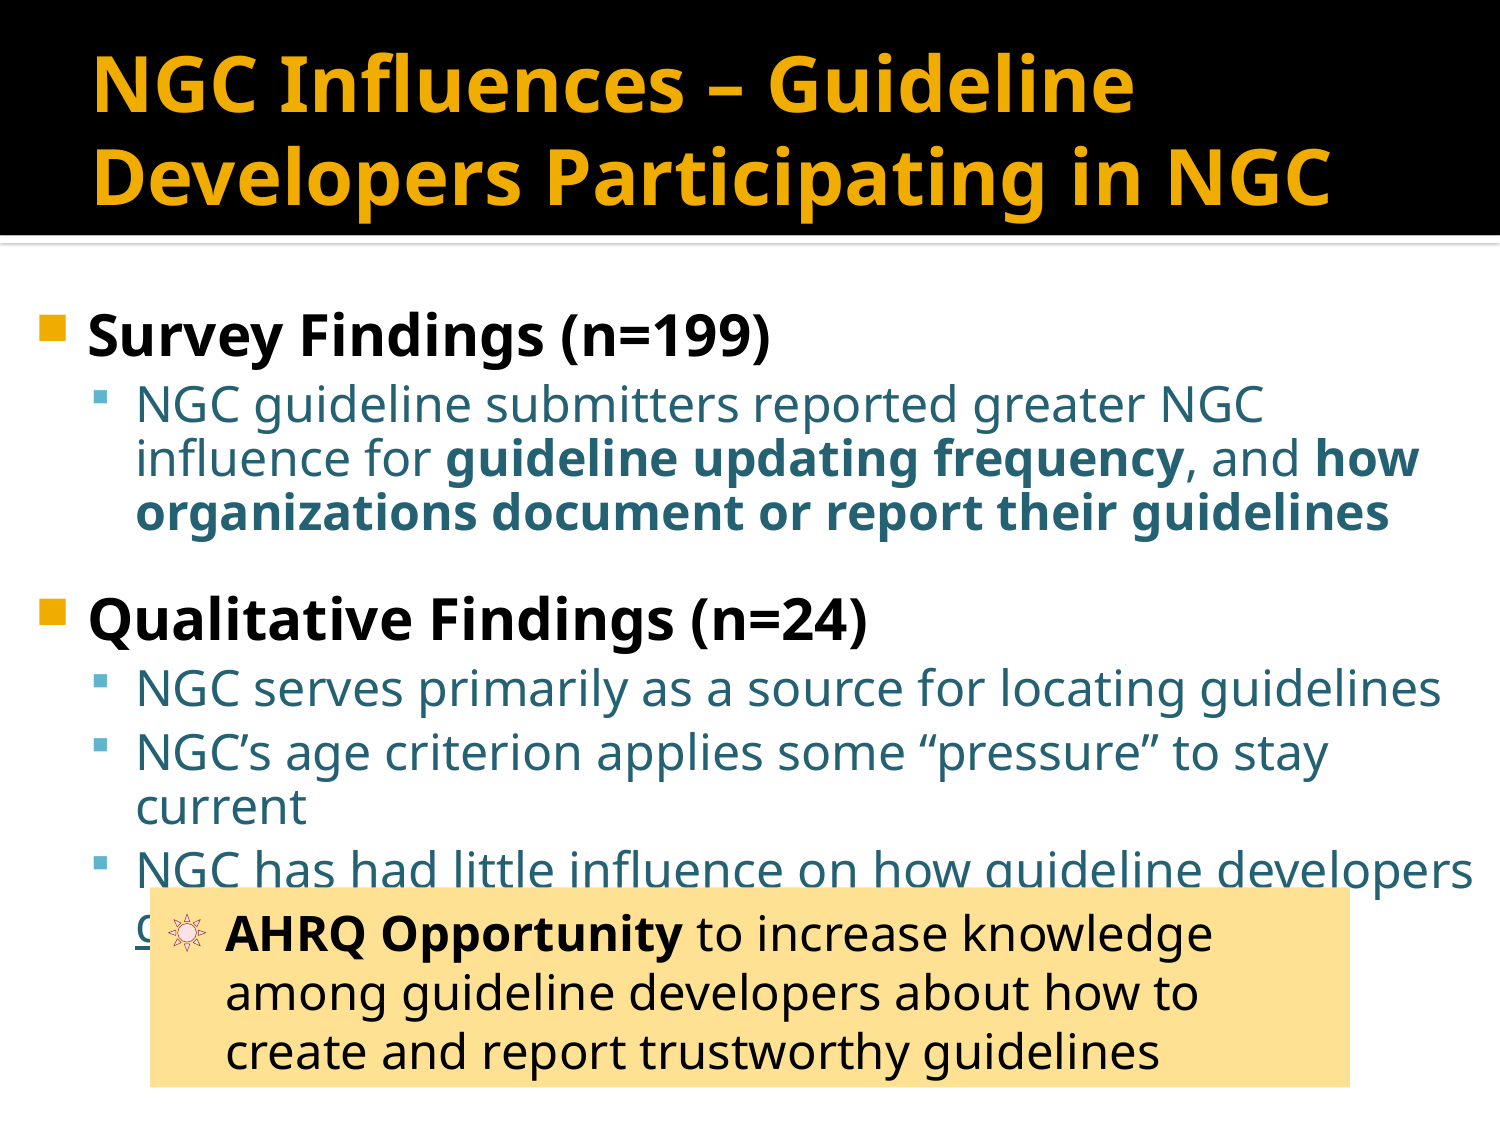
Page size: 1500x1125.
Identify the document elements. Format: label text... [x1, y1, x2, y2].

title NGC Influences – Guideline Developers Participating in NGC [75, 24, 1425, 231]
list AHRQ Opportunity to increase knowledge among guideline developers about how to create and report trustworthy guidelines [150, 887, 1350, 1088]
text_box [164, 910, 210, 956]
list Survey Findings (n=199) NGC guideline submitters reported greater NGC influence for guideline updating frequency, and how organizations document or report their guidelines Qualitative Findings (n=24) NGC serves primarily as a source for locating guidelines NGC’s age criterion applies some “pressure” to stay current NGC has had little influence on how guideline developers do their work– e.g., methodology, reporting [0, 291, 1500, 1125]
